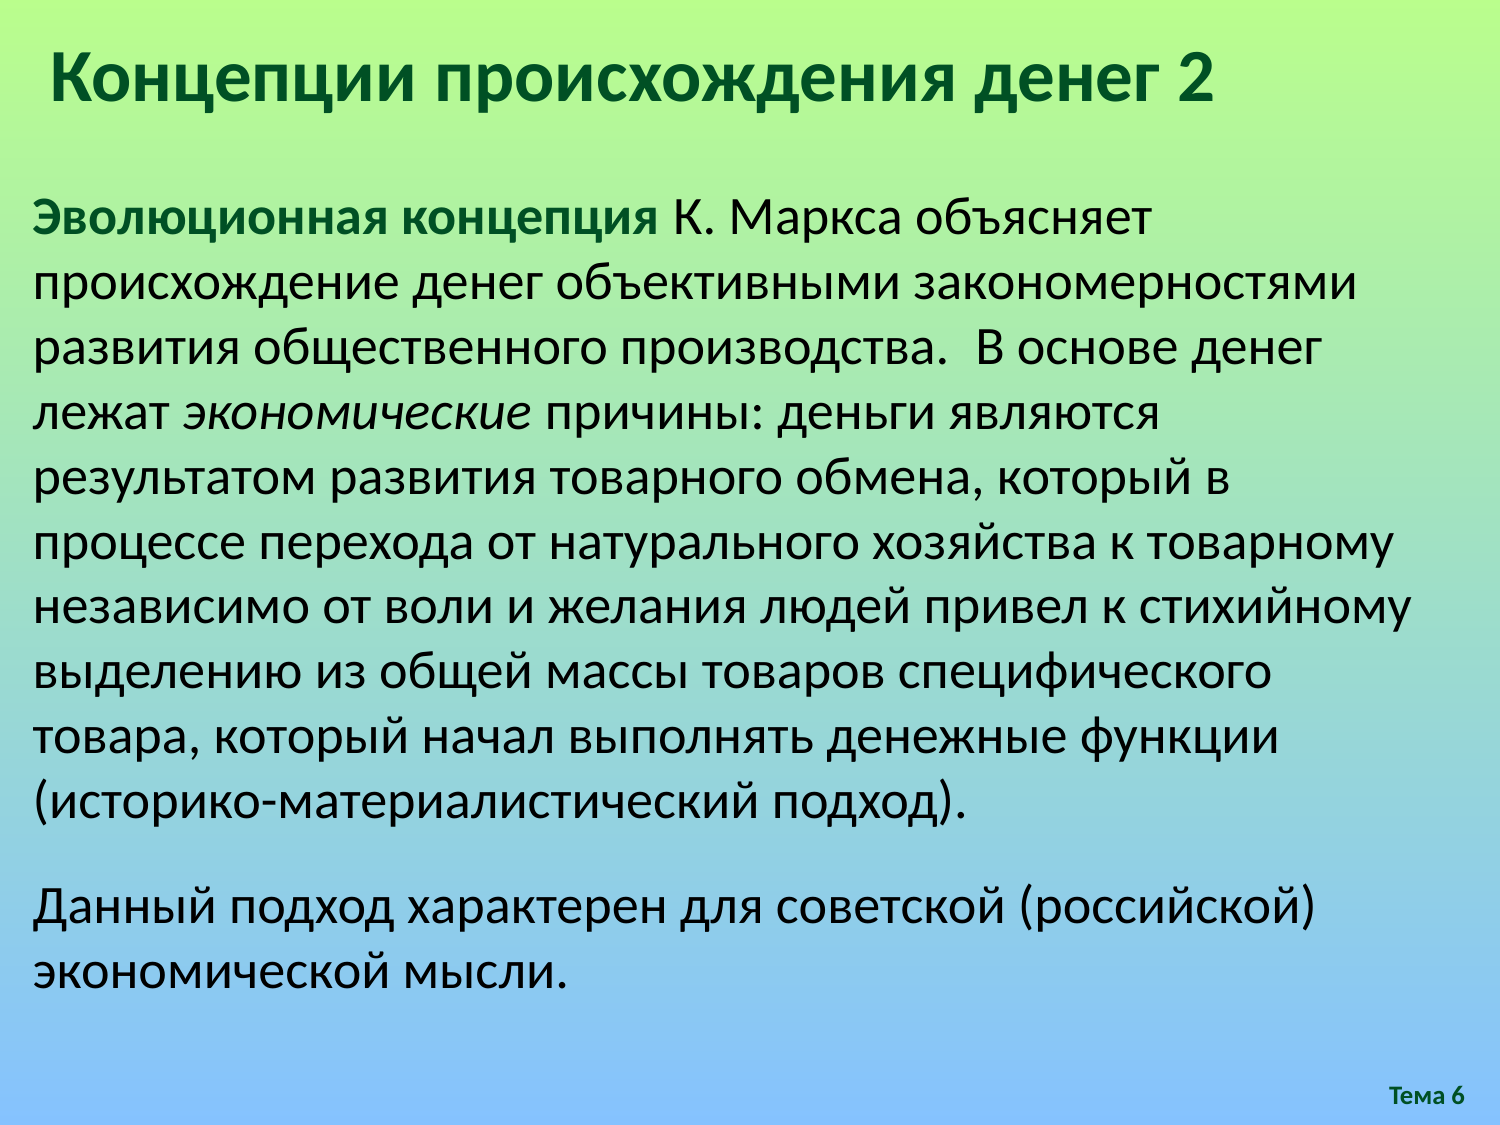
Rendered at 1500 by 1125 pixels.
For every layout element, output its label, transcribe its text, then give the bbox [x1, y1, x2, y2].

text_box Тема 6 [1374, 1070, 1495, 1118]
list Эволюционная концепция К. Маркса объясняет происхождение денег объективными закономерностями развития общественного производства. В основе денег лежат экономические причины: деньги являются результатом развития товарного обмена, который в процессе перехода от натурального хозяйства к товарному независимо от воли и желания людей привел к стихийному выделению из общей массы товаров специфического товара, который начал выполнять денежные функции (историко-материалистический подход). Данный подход характерен для советской (российской) экономической мысли. [17, 172, 1455, 1071]
title Концепции происхождения денег 2 [35, 19, 1353, 138]
